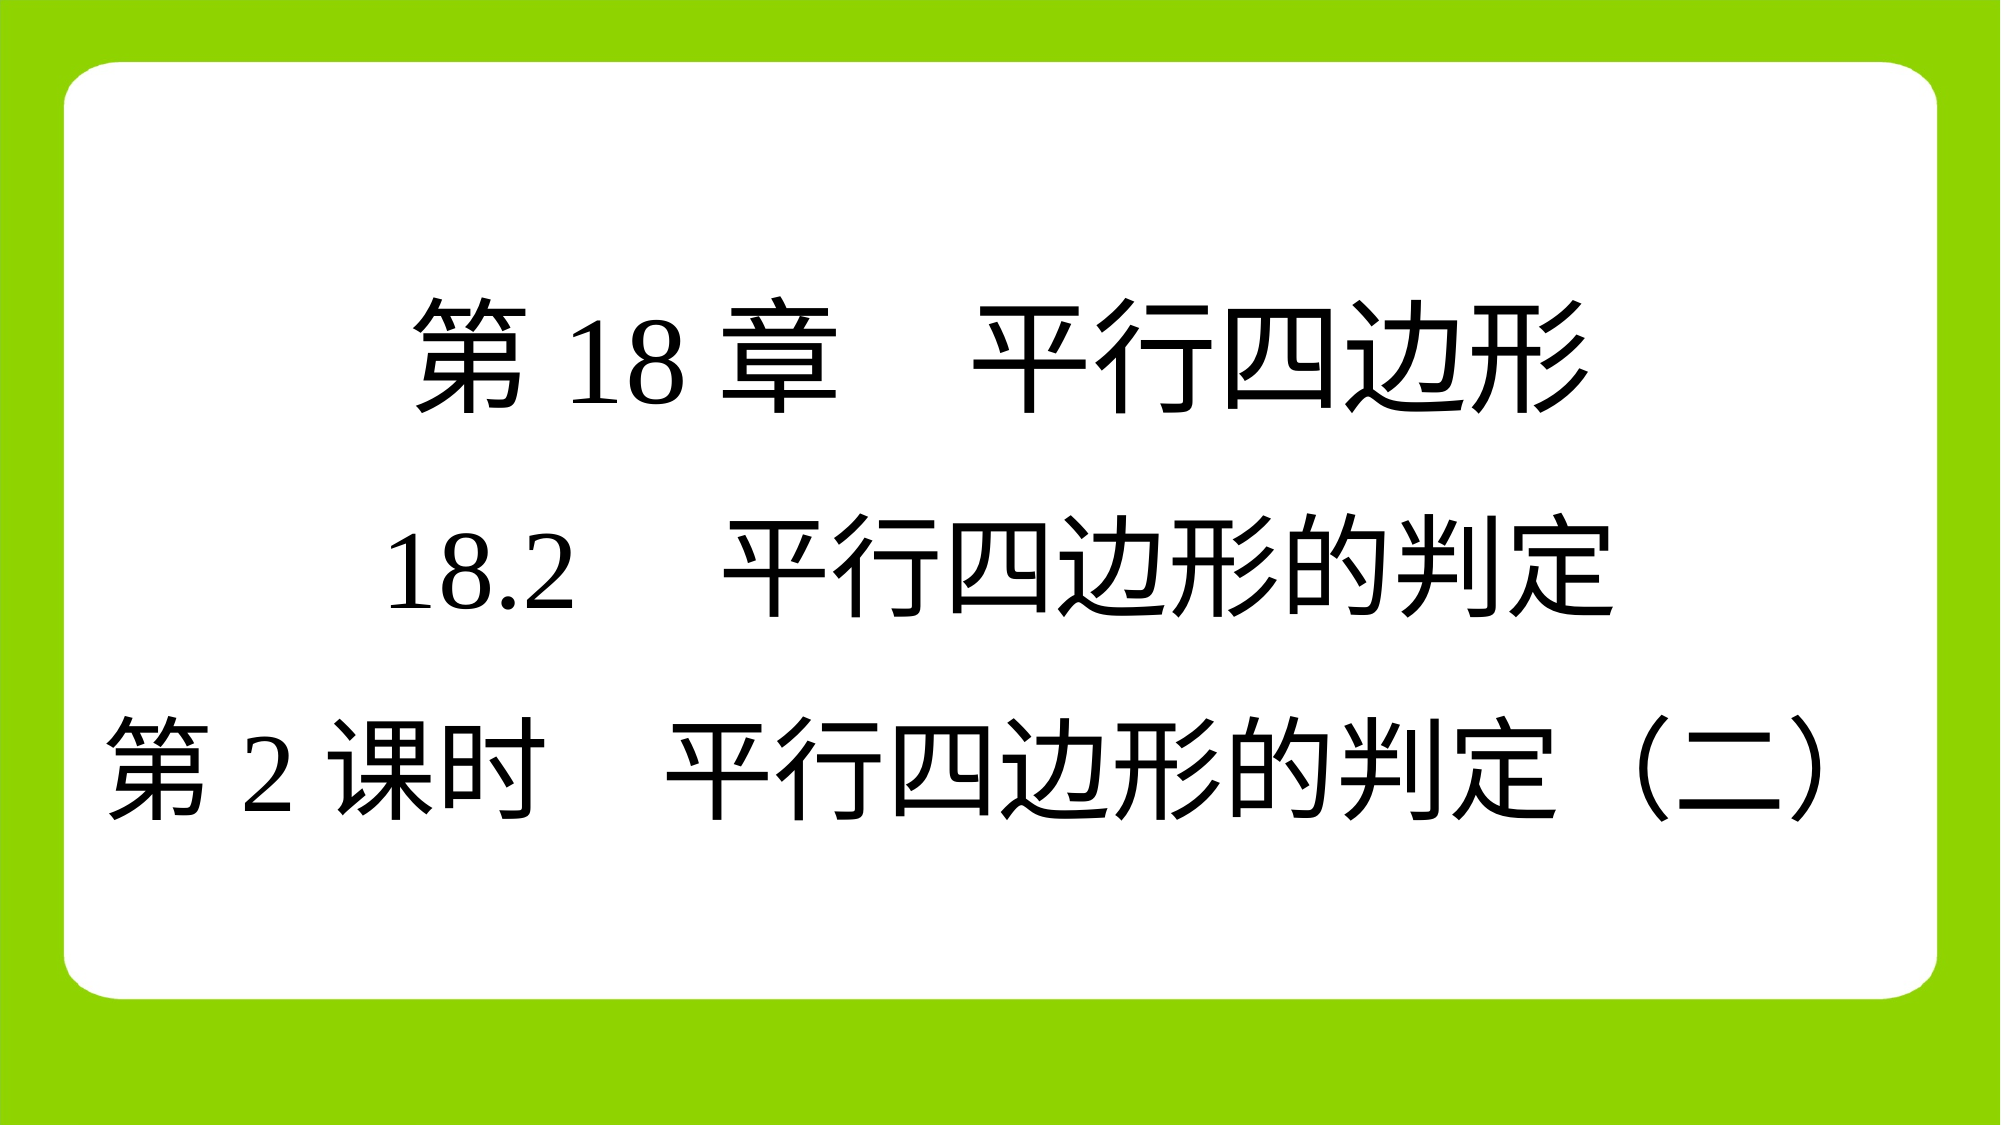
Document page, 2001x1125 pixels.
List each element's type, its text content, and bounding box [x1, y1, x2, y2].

picture [0, 0, 2001, 1125]
text_box 第18章 平行四边形 18.2 平行四边形的判定 第2课时 平行四边形的判定（二） [0, 196, 2000, 842]
